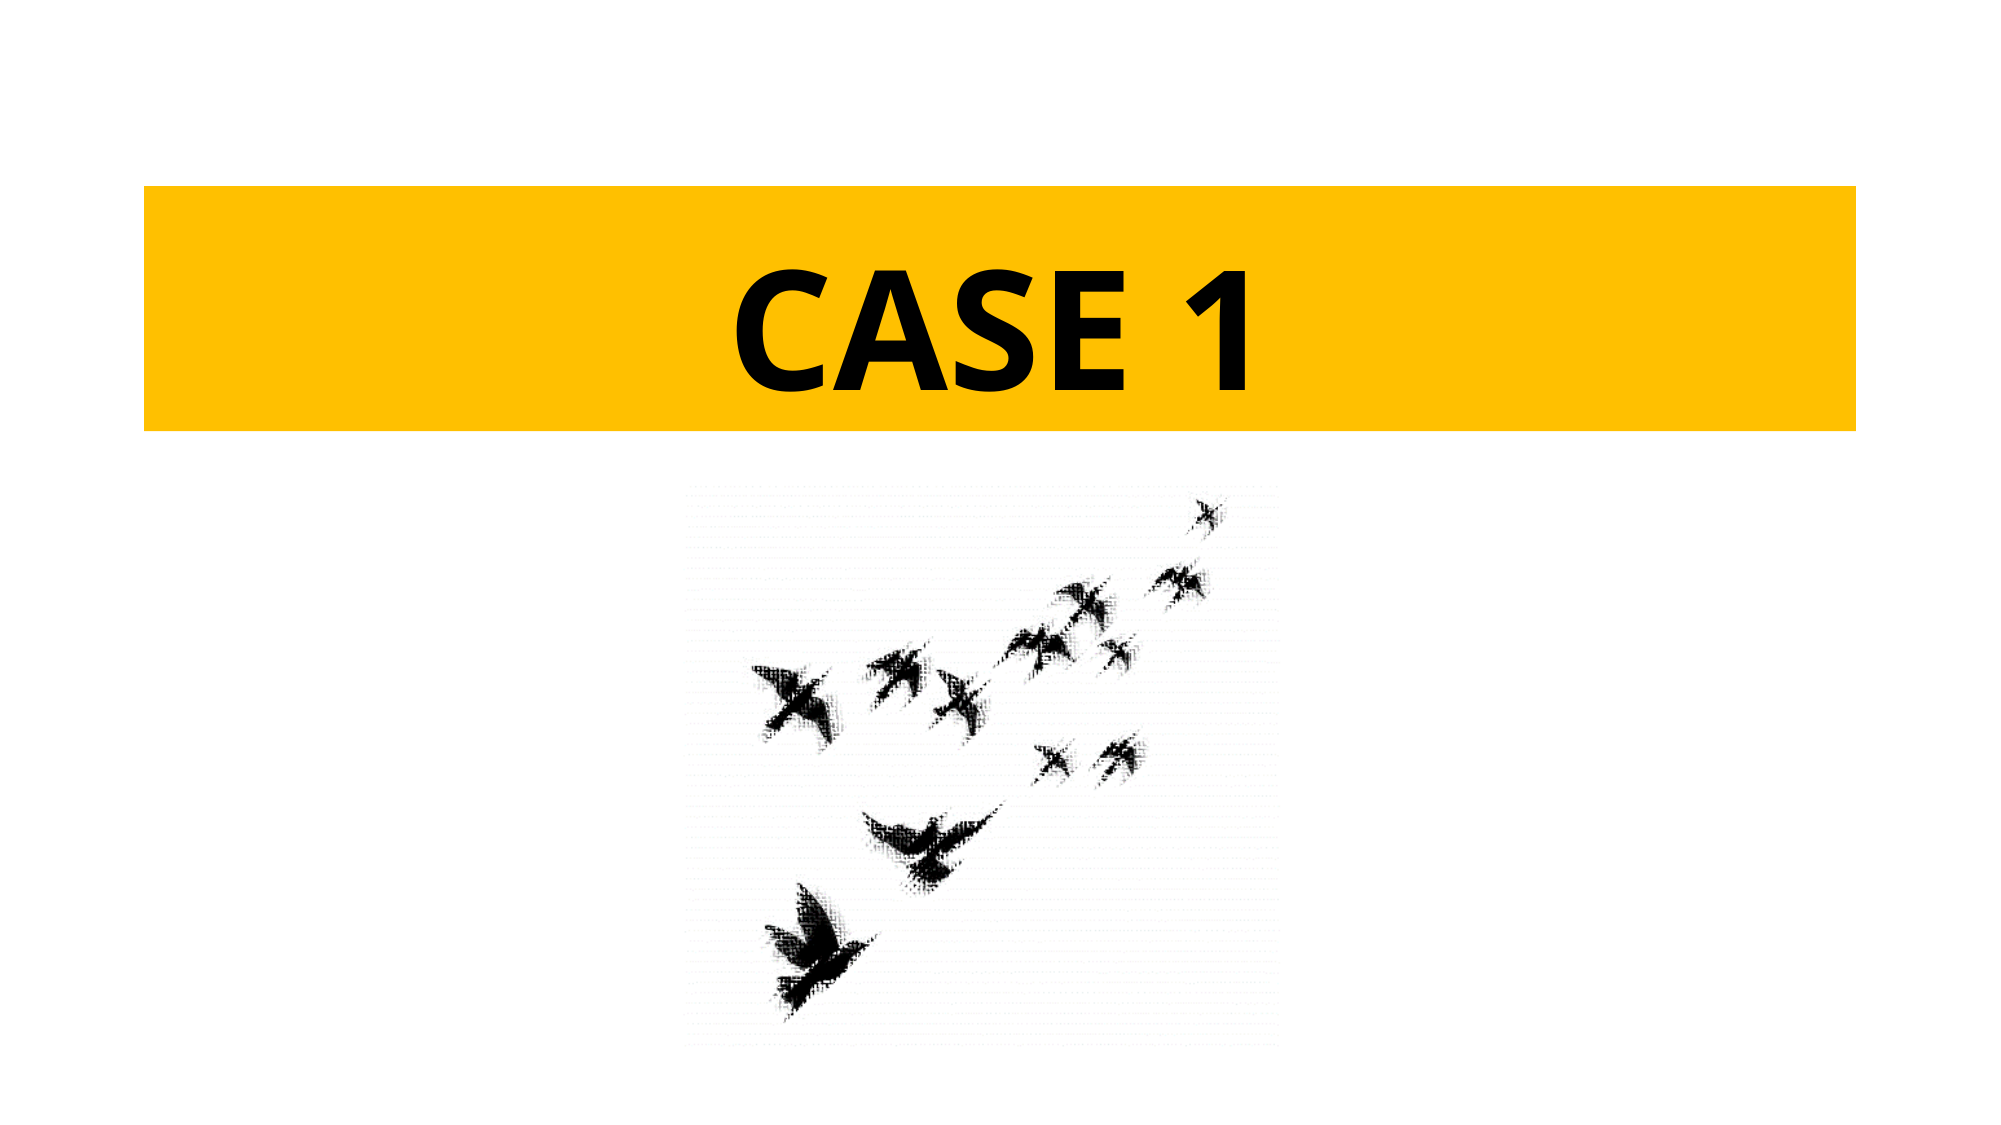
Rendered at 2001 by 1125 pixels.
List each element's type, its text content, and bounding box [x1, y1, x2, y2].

picture [681, 450, 1284, 1053]
title CASE 1 [144, 186, 1856, 432]
